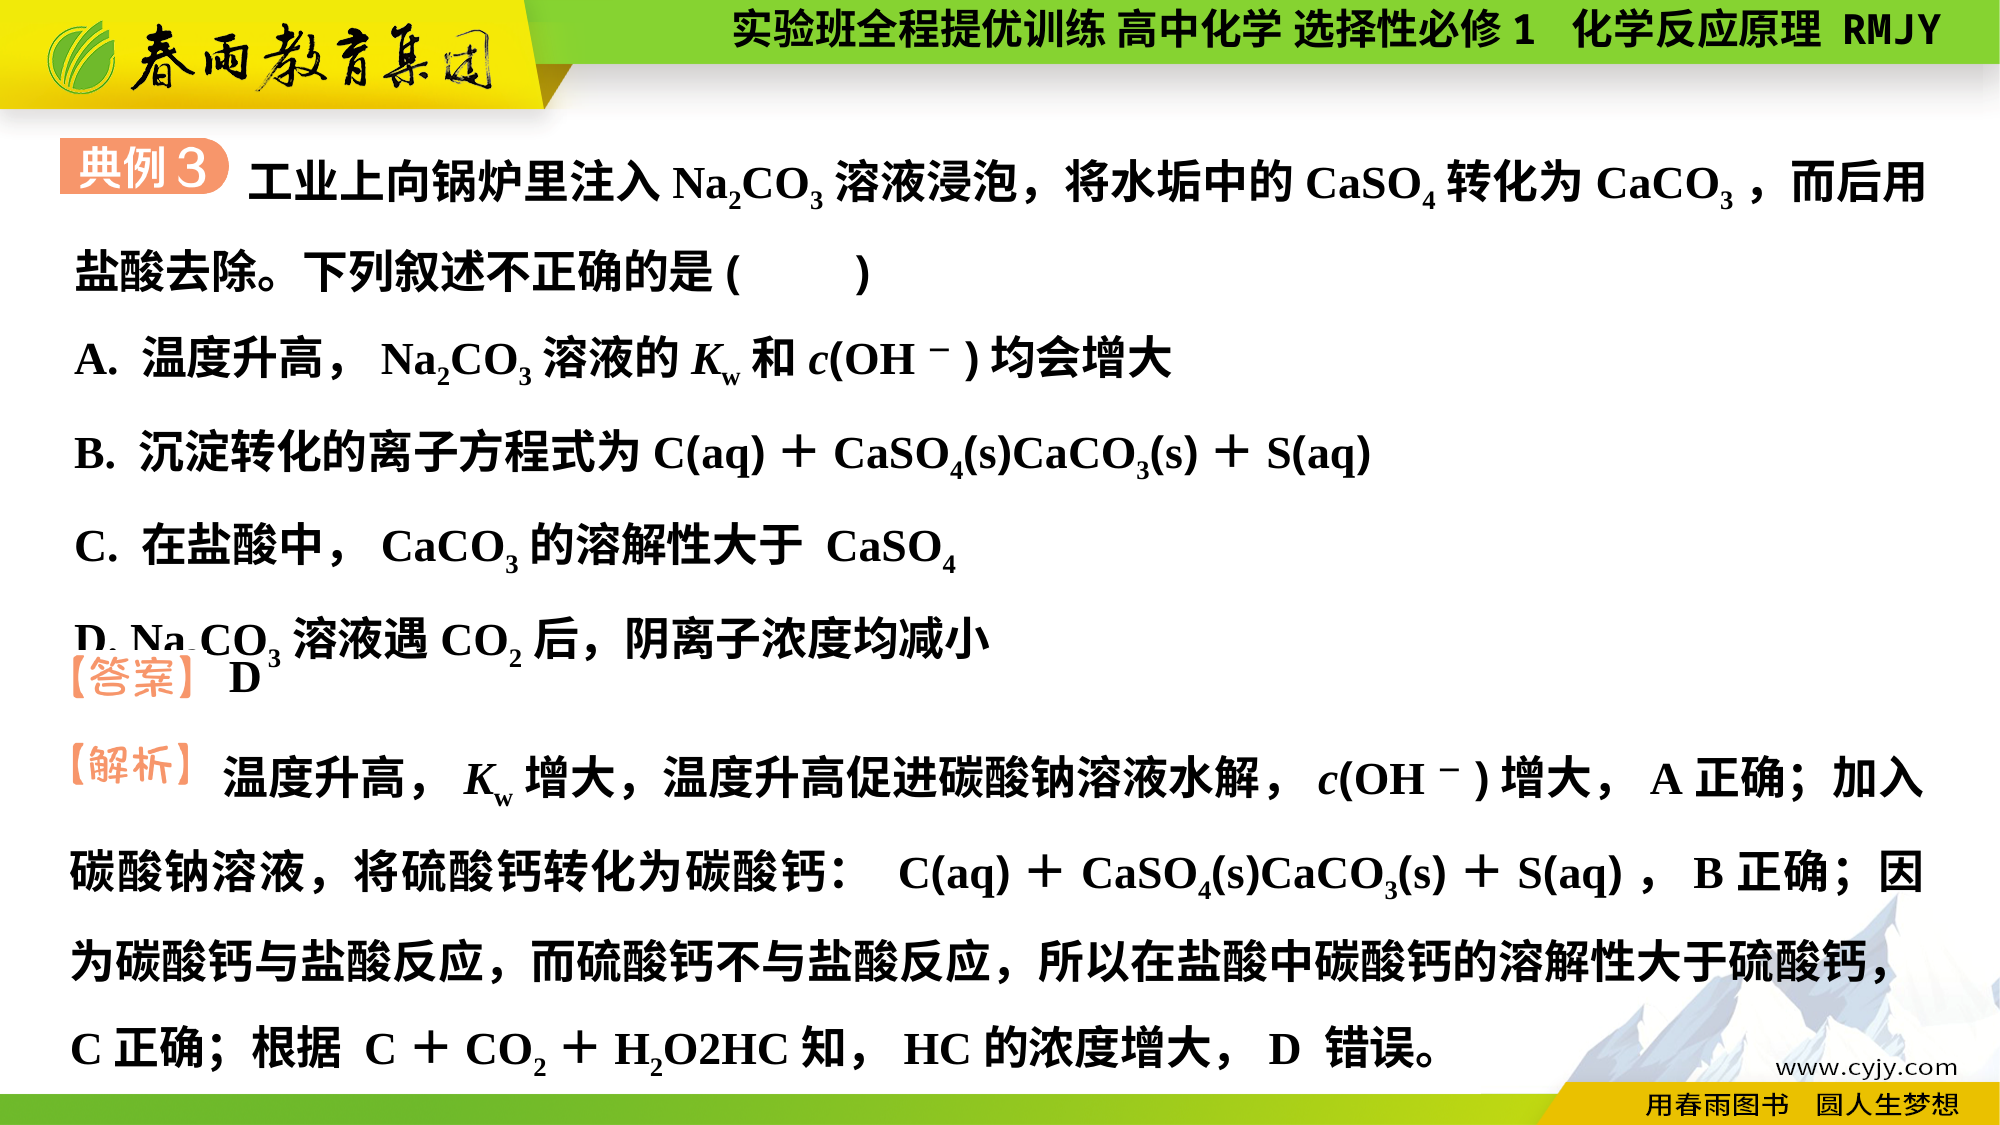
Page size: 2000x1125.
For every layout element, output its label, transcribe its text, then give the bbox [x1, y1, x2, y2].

picture [0, 0, 2000, 1125]
text_box D [213, 639, 265, 710]
